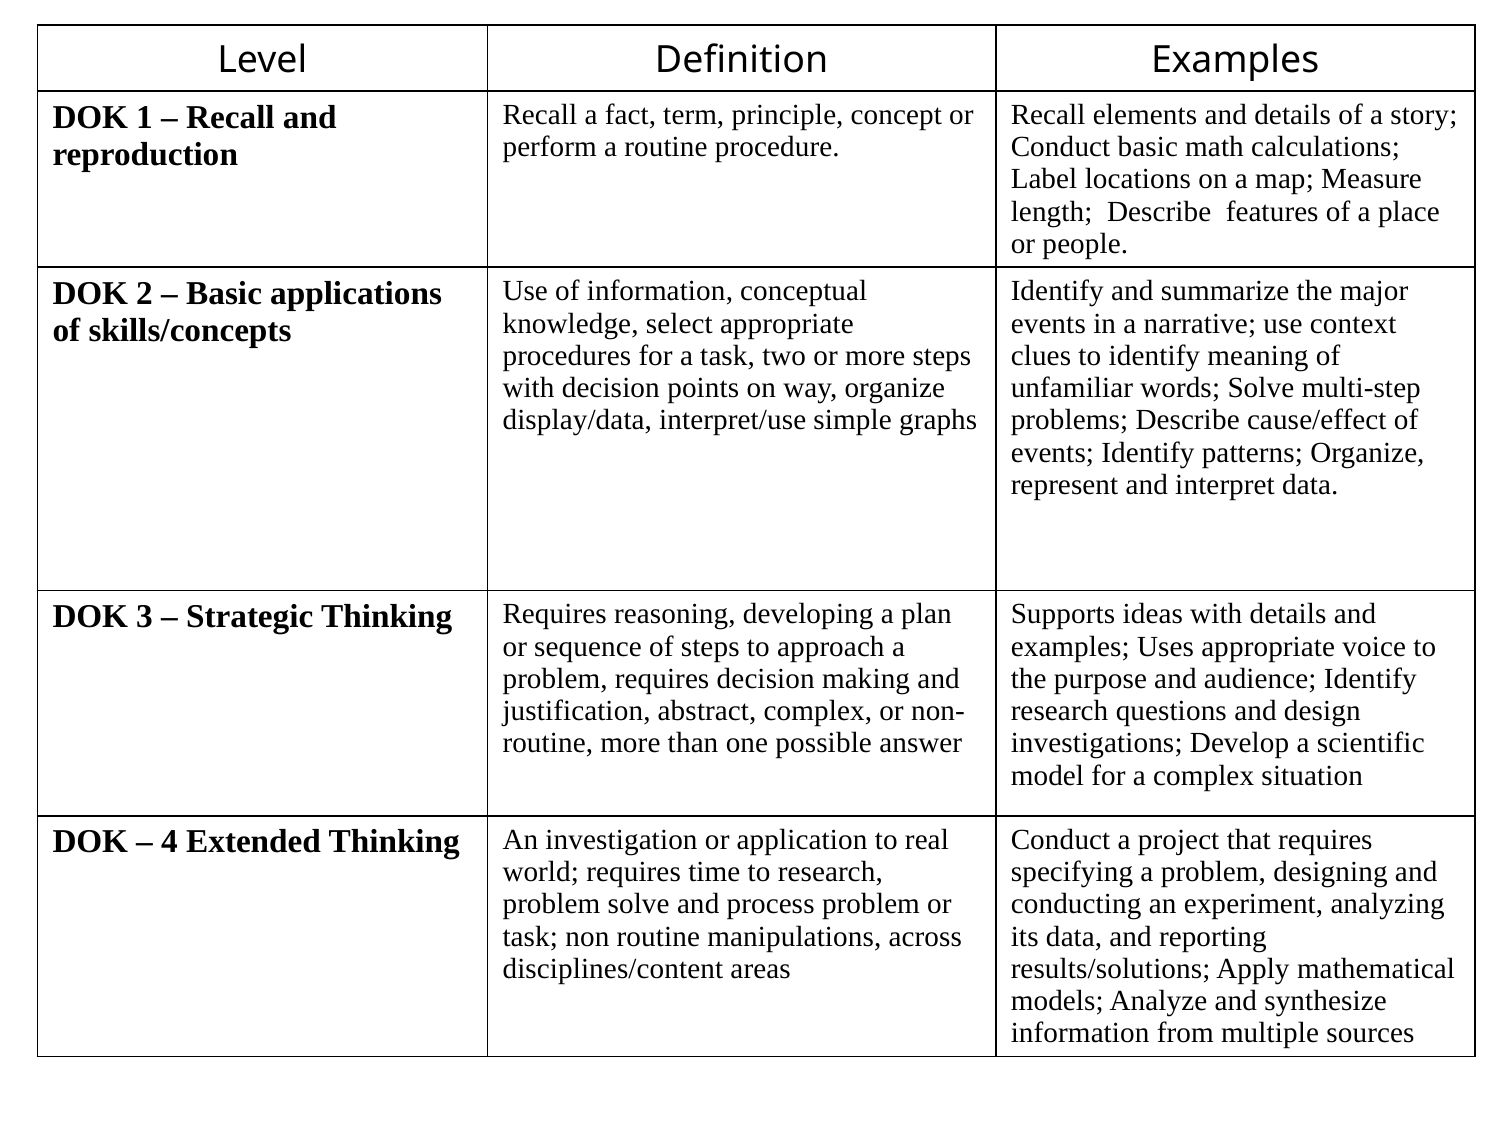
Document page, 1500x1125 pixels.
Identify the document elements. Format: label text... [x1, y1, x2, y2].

table_cell Identify and summarize the major events in a narrative; use context clues to identify meaning of unfamiliar words; Solve multi-step problems; Describe cause/effect of events; Identify patterns; Organize, represent and interpret data. [997, 268, 1474, 590]
table_cell Recall elements and details of a story; Conduct basic math calculations; Label locations on a map; Measure length; Describe features of a place or people. [997, 92, 1474, 266]
table_header Examples [997, 26, 1474, 90]
table_cell Recall a fact, term, principle, concept or perform a routine procedure. [488, 92, 995, 266]
table_cell Use of information, conceptual knowledge, select appropriate procedures for a task, two or more steps with decision points on way, organize display/data, interpret/use simple graphs [488, 268, 995, 590]
table_cell DOK – 4 Extended Thinking [38, 817, 487, 1056]
table_cell DOK 2 – Basic applications of skills/concepts [38, 268, 487, 590]
table_cell An investigation or application to real world; requires time to research, problem solve and process problem or task; non routine manipulations, across disciplines/content areas [488, 817, 995, 1056]
table_cell Conduct a project that requires specifying a problem, designing and conducting an experiment, analyzing its data, and reporting results/solutions; Apply mathematical models; Analyze and synthesize information from multiple sources [997, 817, 1474, 1056]
table_cell Requires reasoning, developing a plan or sequence of steps to approach a problem, requires decision making and justification, abstract, complex, or non-routine, more than one possible answer [488, 591, 995, 815]
table_cell DOK 1 – Recall and reproduction [38, 92, 487, 266]
table_cell DOK 3 – Strategic Thinking [38, 591, 487, 815]
table_cell Supports ideas with details and examples; Uses appropriate voice to the purpose and audience; Identify research questions and design investigations; Develop a scientific model for a complex situation [997, 591, 1474, 815]
table_header Level [38, 26, 487, 90]
table_header Definition [488, 26, 995, 90]
